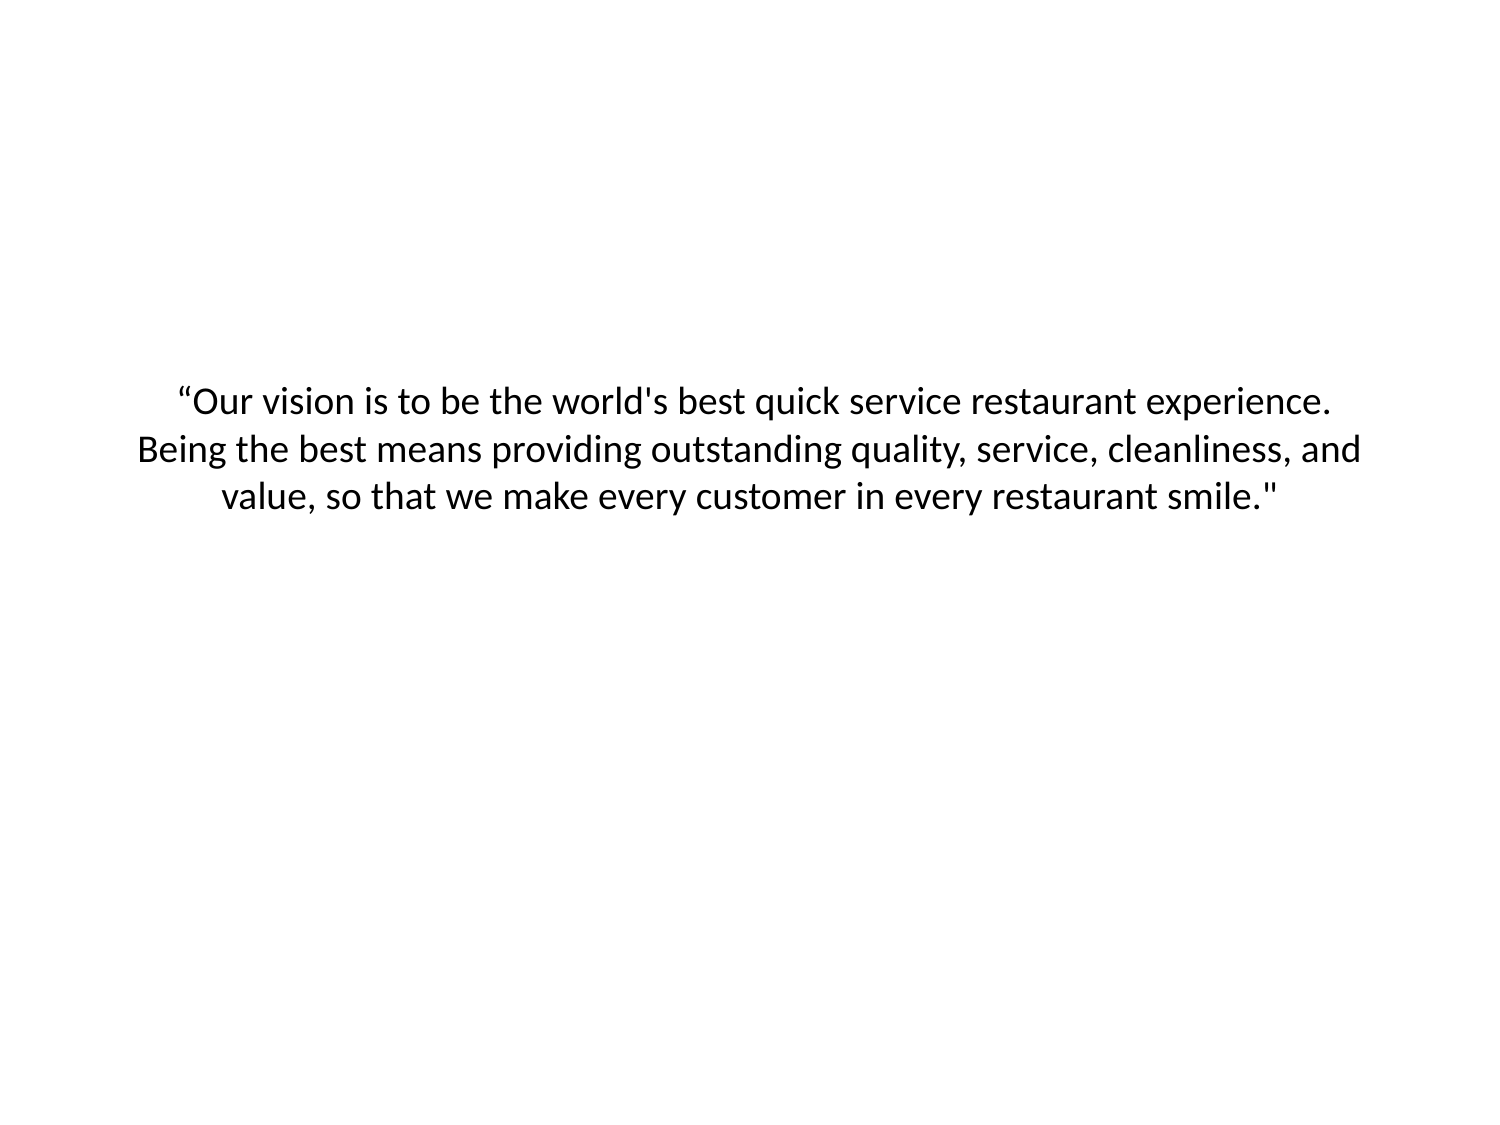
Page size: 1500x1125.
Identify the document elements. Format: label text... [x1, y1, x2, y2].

title “Our vision is to be the world's best quick service restaurant experience. Being the best means providing outstanding quality, service, cleanliness, and value, so that we make every customer in every restaurant smile." [112, 349, 1388, 591]
